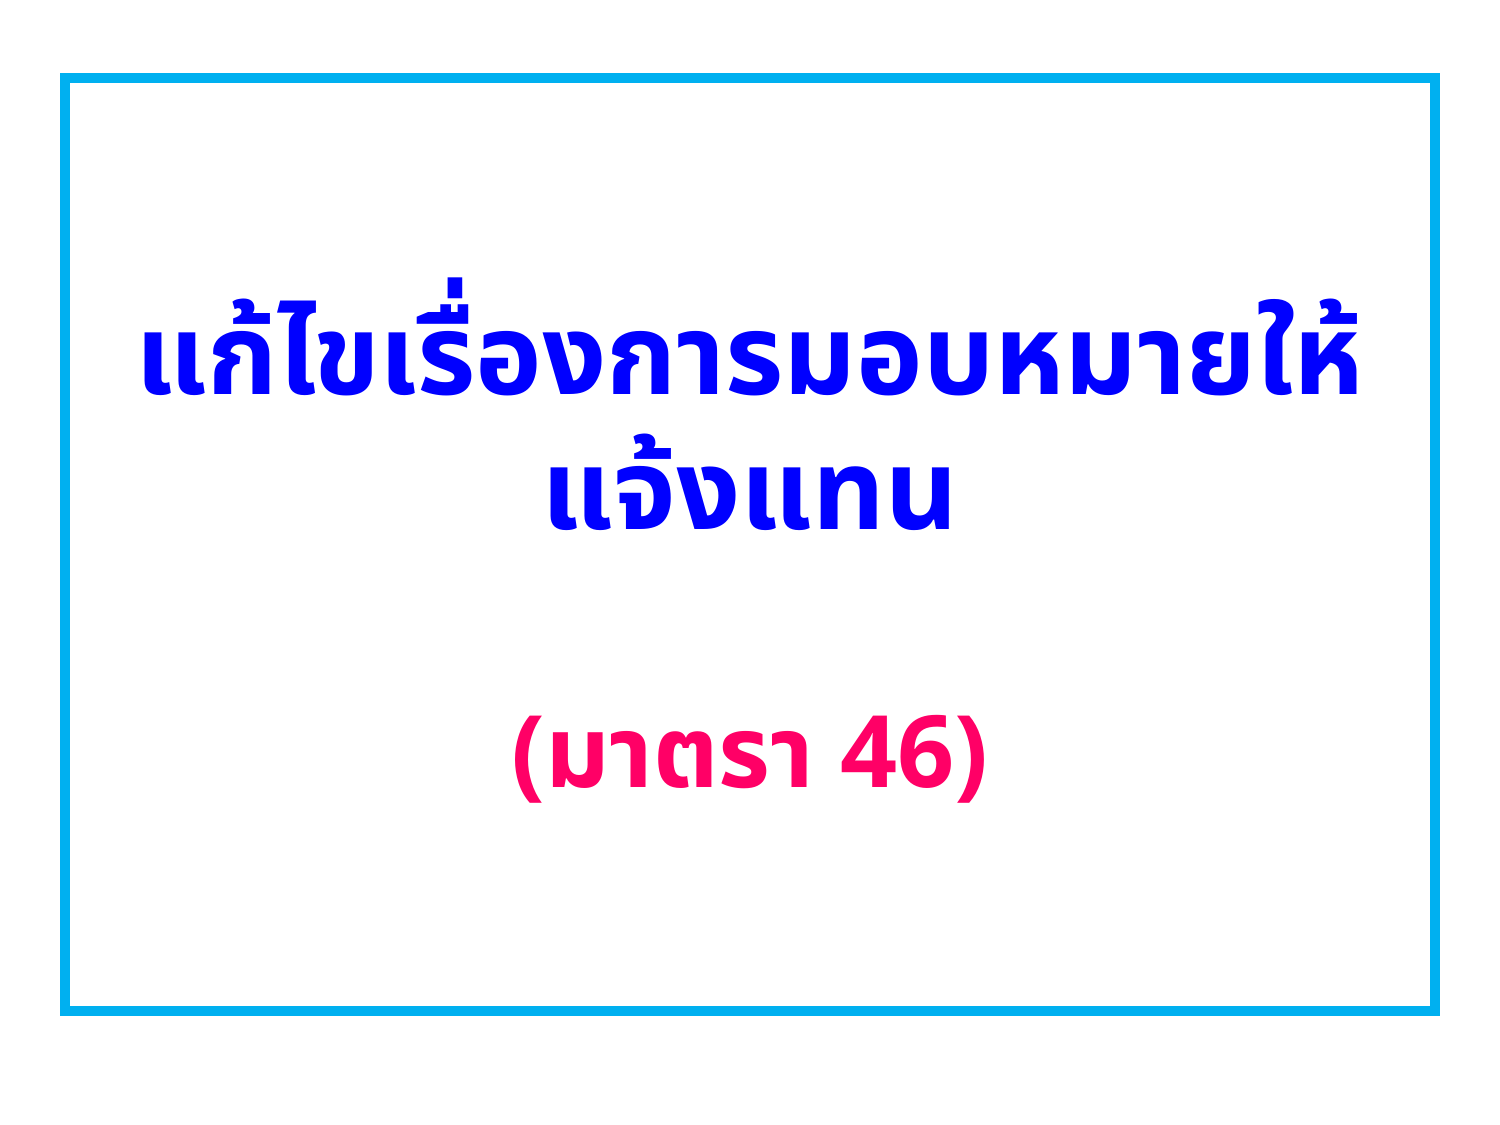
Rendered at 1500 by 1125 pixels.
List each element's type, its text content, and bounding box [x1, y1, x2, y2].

text_box แก้ไขเรื่องการมอบหมายให้แจ้งแทน (มาตรา 46) [64, 78, 1436, 1012]
